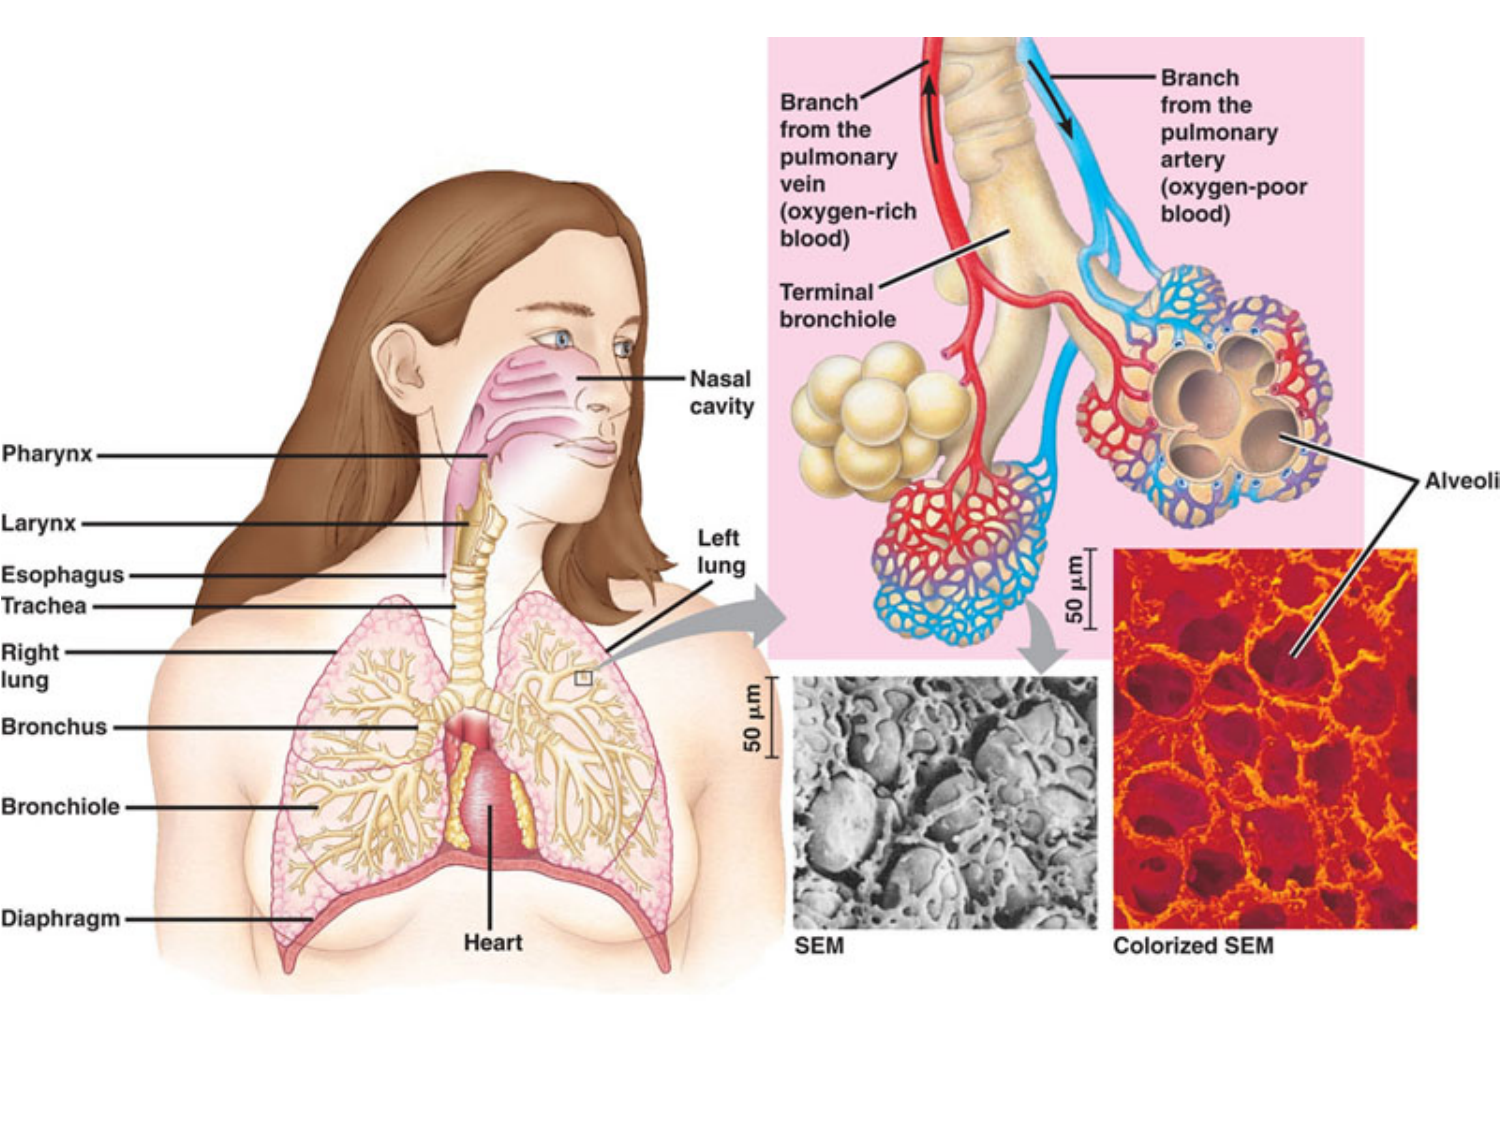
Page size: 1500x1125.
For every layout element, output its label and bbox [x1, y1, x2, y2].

picture [1, 37, 1500, 1038]
